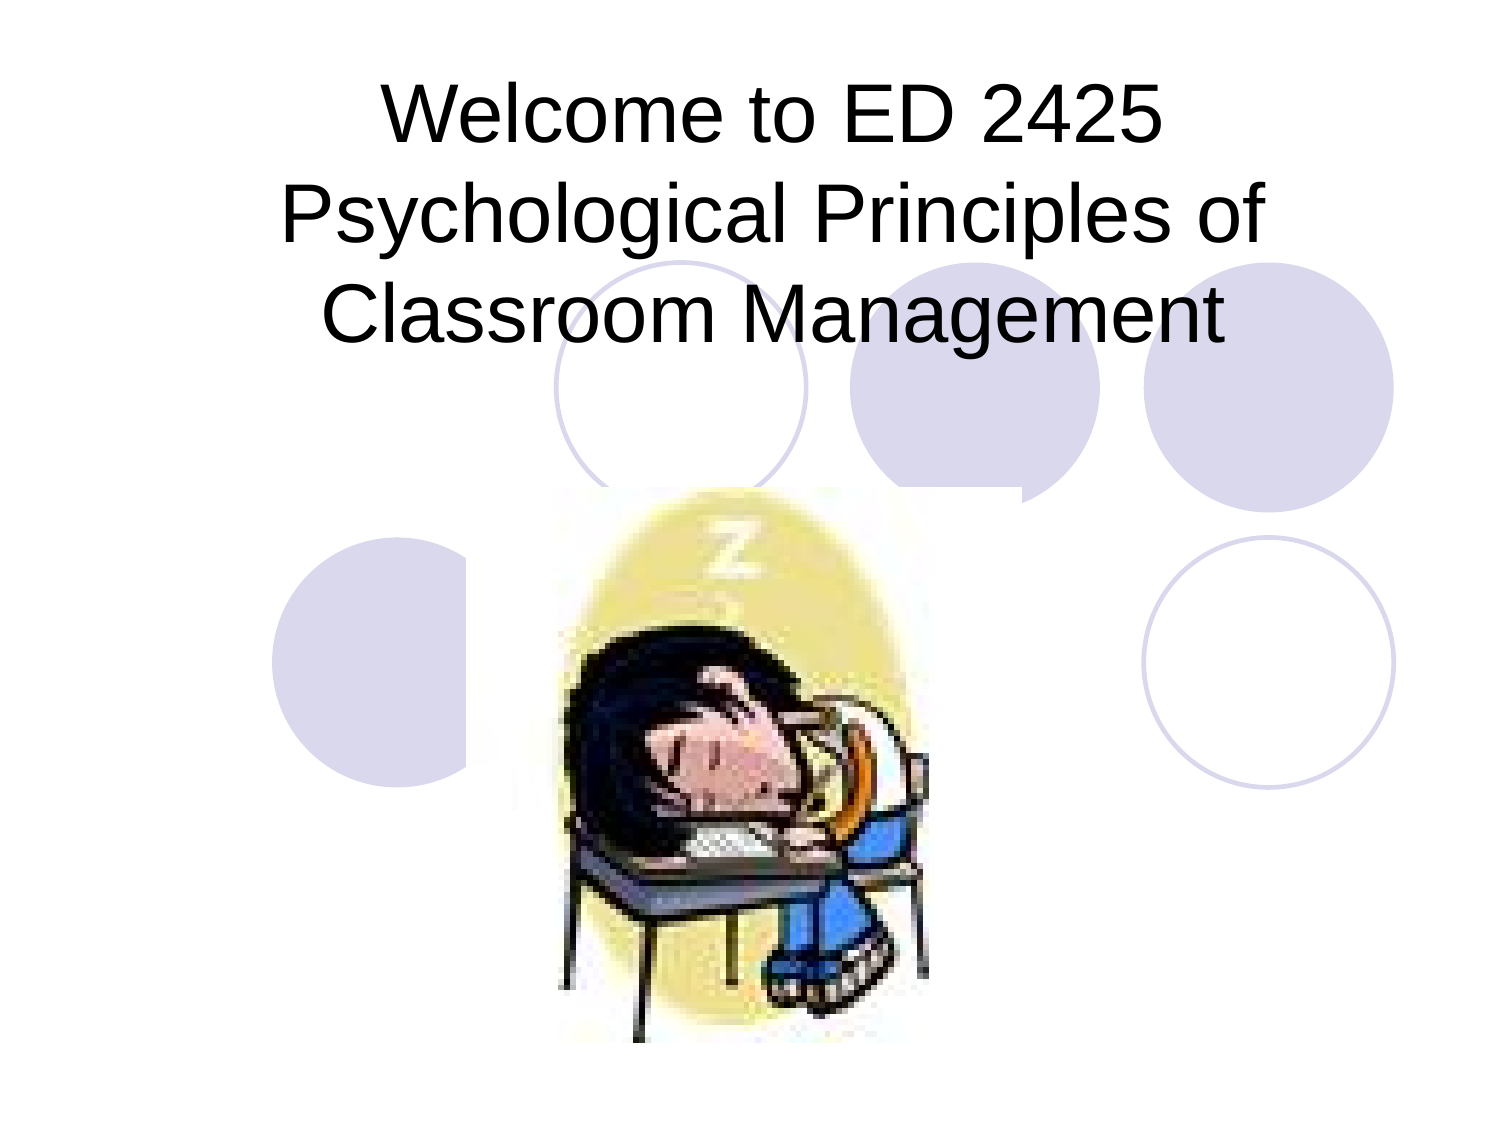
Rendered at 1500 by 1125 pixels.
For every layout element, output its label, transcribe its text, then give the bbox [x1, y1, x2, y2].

picture [466, 487, 1022, 1043]
title Welcome to ED 2425 Psychological Principles of Classroom Management [135, 125, 1411, 367]
